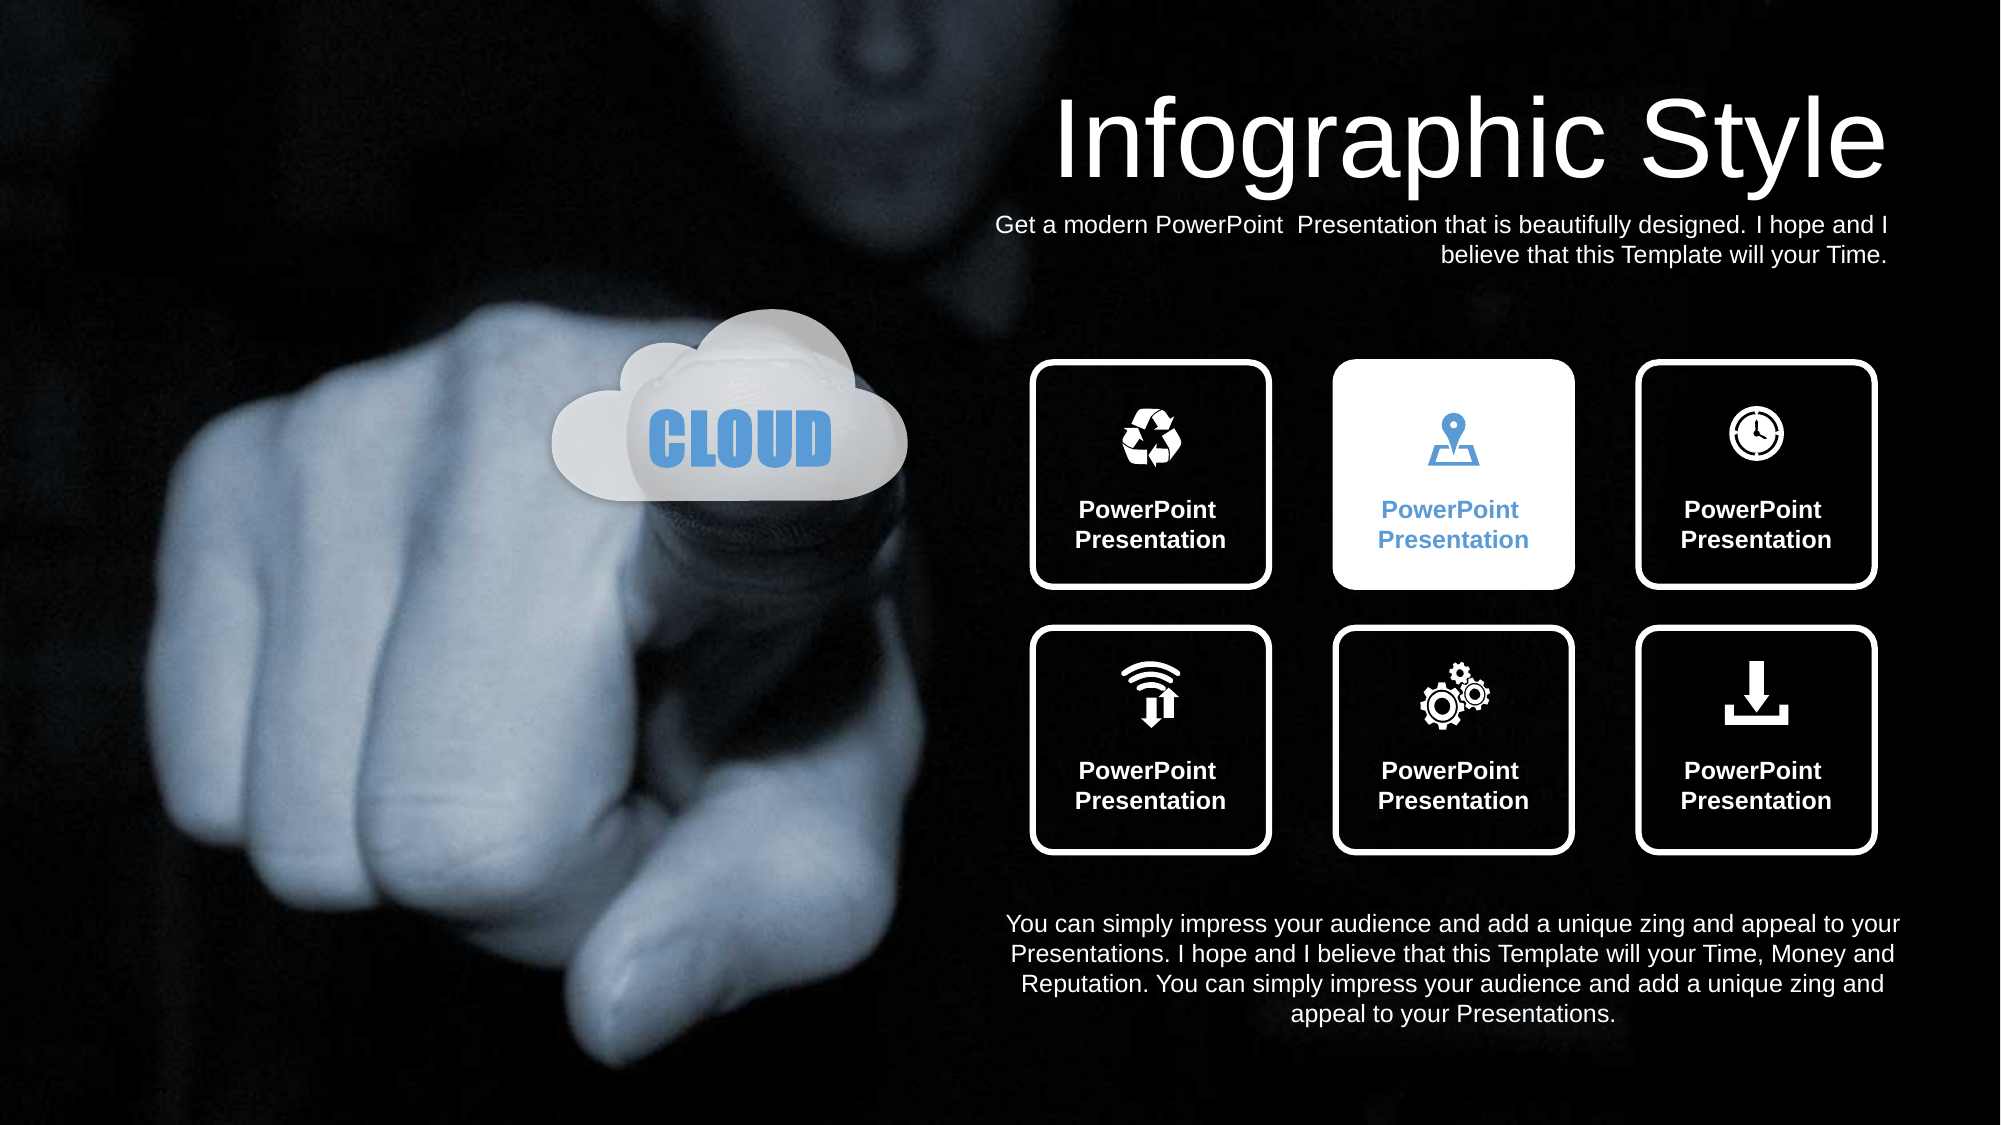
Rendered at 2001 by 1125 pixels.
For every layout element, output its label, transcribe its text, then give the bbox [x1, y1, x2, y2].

text_box Infographic Style [880, 57, 1904, 208]
text_box [1120, 660, 1182, 685]
text_box [1637, 626, 1876, 854]
text_box [1119, 407, 1183, 472]
text_box [756, 409, 793, 469]
text_box [1426, 411, 1482, 467]
text_box [550, 308, 909, 503]
text_box [648, 408, 686, 469]
text_box PowerPoint Presentation [1055, 486, 1247, 561]
picture [0, 0, 2001, 1125]
text_box [1334, 626, 1573, 854]
text_box [1724, 660, 1789, 726]
text_box PowerPoint Presentation [1358, 747, 1549, 823]
text_box PowerPoint Presentation [1358, 486, 1549, 561]
text_box [1637, 361, 1876, 588]
text_box [1334, 361, 1573, 588]
text_box PowerPoint Presentation [1661, 486, 1852, 561]
text_box [1135, 680, 1182, 730]
text_box [1031, 361, 1271, 588]
text_box [1419, 660, 1492, 731]
text_box Get a modern PowerPoint Presentation that is beautifully designed. I hope and I believe that this Template will your Time. [969, 200, 1904, 276]
text_box PowerPoint Presentation [1055, 747, 1247, 823]
text_box [690, 408, 754, 469]
text_box [1728, 404, 1786, 462]
text_box [1031, 626, 1271, 854]
text_box PowerPoint Presentation [1661, 747, 1852, 823]
text_box You can simply impress your audience and add a unique zing and appeal to your Presentations. I hope and I believe that this Template will your Time, Money and Reputation. You can simply impress your audience and add a unique zing and appeal to your Presentations. [969, 900, 1939, 1035]
text_box [795, 409, 832, 468]
